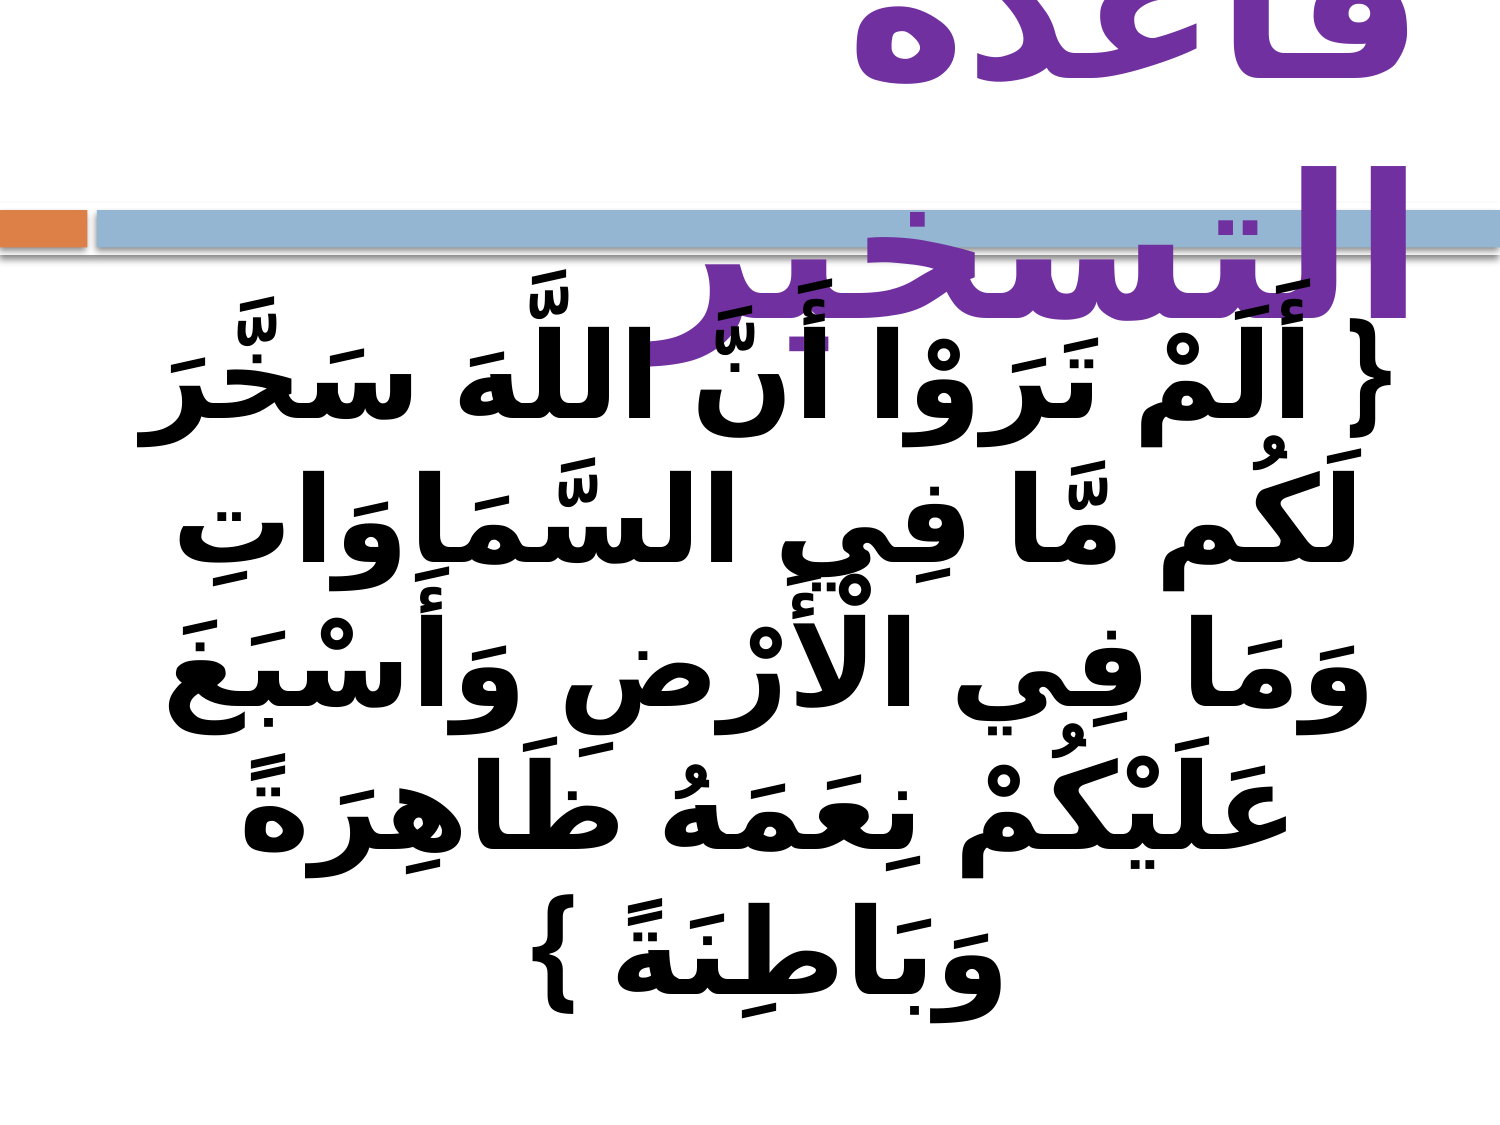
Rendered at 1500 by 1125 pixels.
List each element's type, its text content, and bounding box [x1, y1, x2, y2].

list { أَلَمْ تَرَوْا أَنَّ اللَّهَ سَخَّرَ لَكُم مَّا فِي السَّمَاوَاتِ وَمَا فِي الْأَرْضِ وَأَسْبَغَ عَلَيْكُمْ نِعَمَهُ ظَاهِرَةً وَبَاطِنَةً } [100, 290, 1438, 1029]
title قاعدة التسخير [100, 37, 1438, 200]
